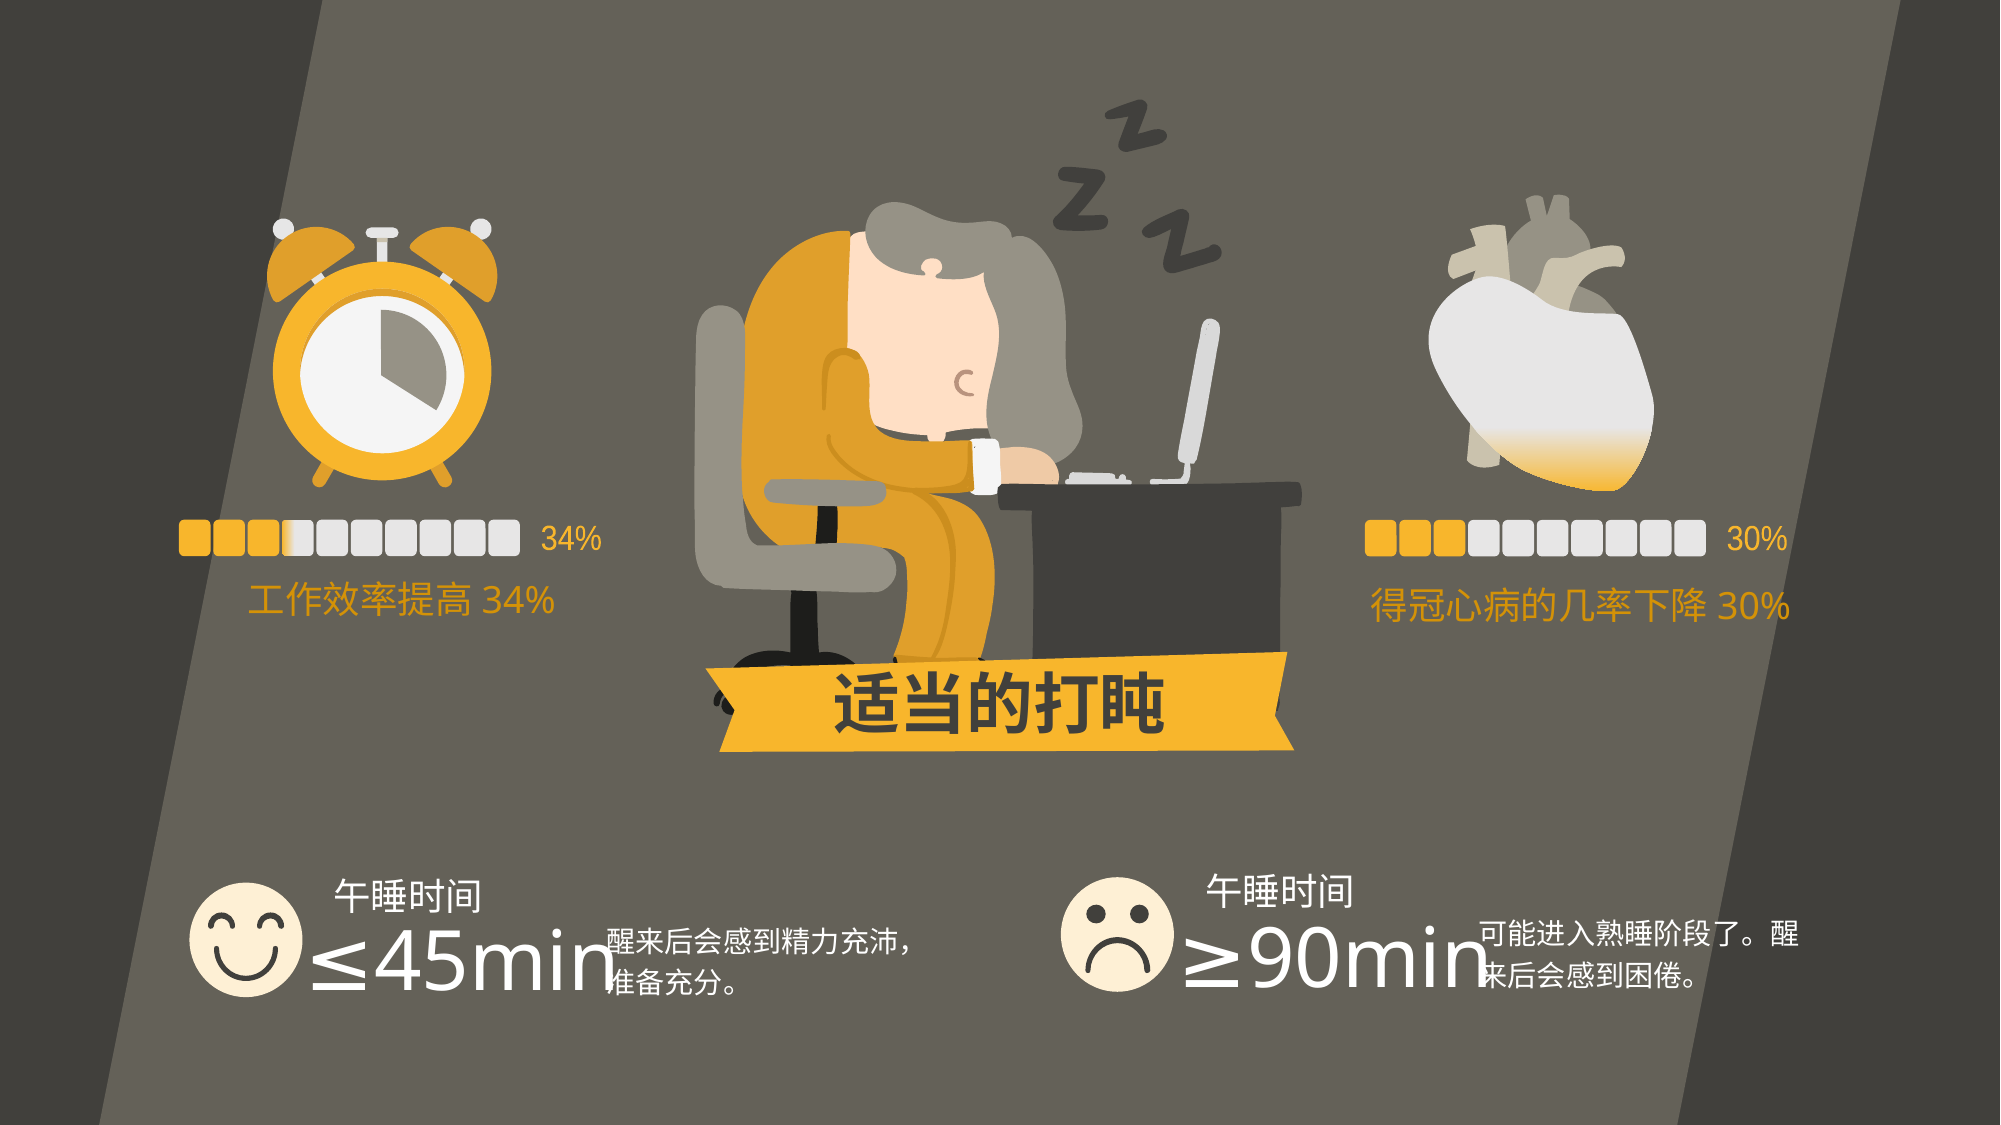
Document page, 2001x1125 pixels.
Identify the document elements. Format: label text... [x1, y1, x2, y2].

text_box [178, 217, 601, 557]
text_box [189, 866, 966, 1017]
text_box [1364, 191, 1787, 557]
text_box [1060, 860, 1836, 1014]
text_box 工作效率提高34% [232, 568, 593, 629]
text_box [694, 97, 1303, 724]
text_box 适当的打盹 [717, 724, 1297, 753]
text_box 得冠心病的几率下降30% [1355, 574, 1836, 635]
